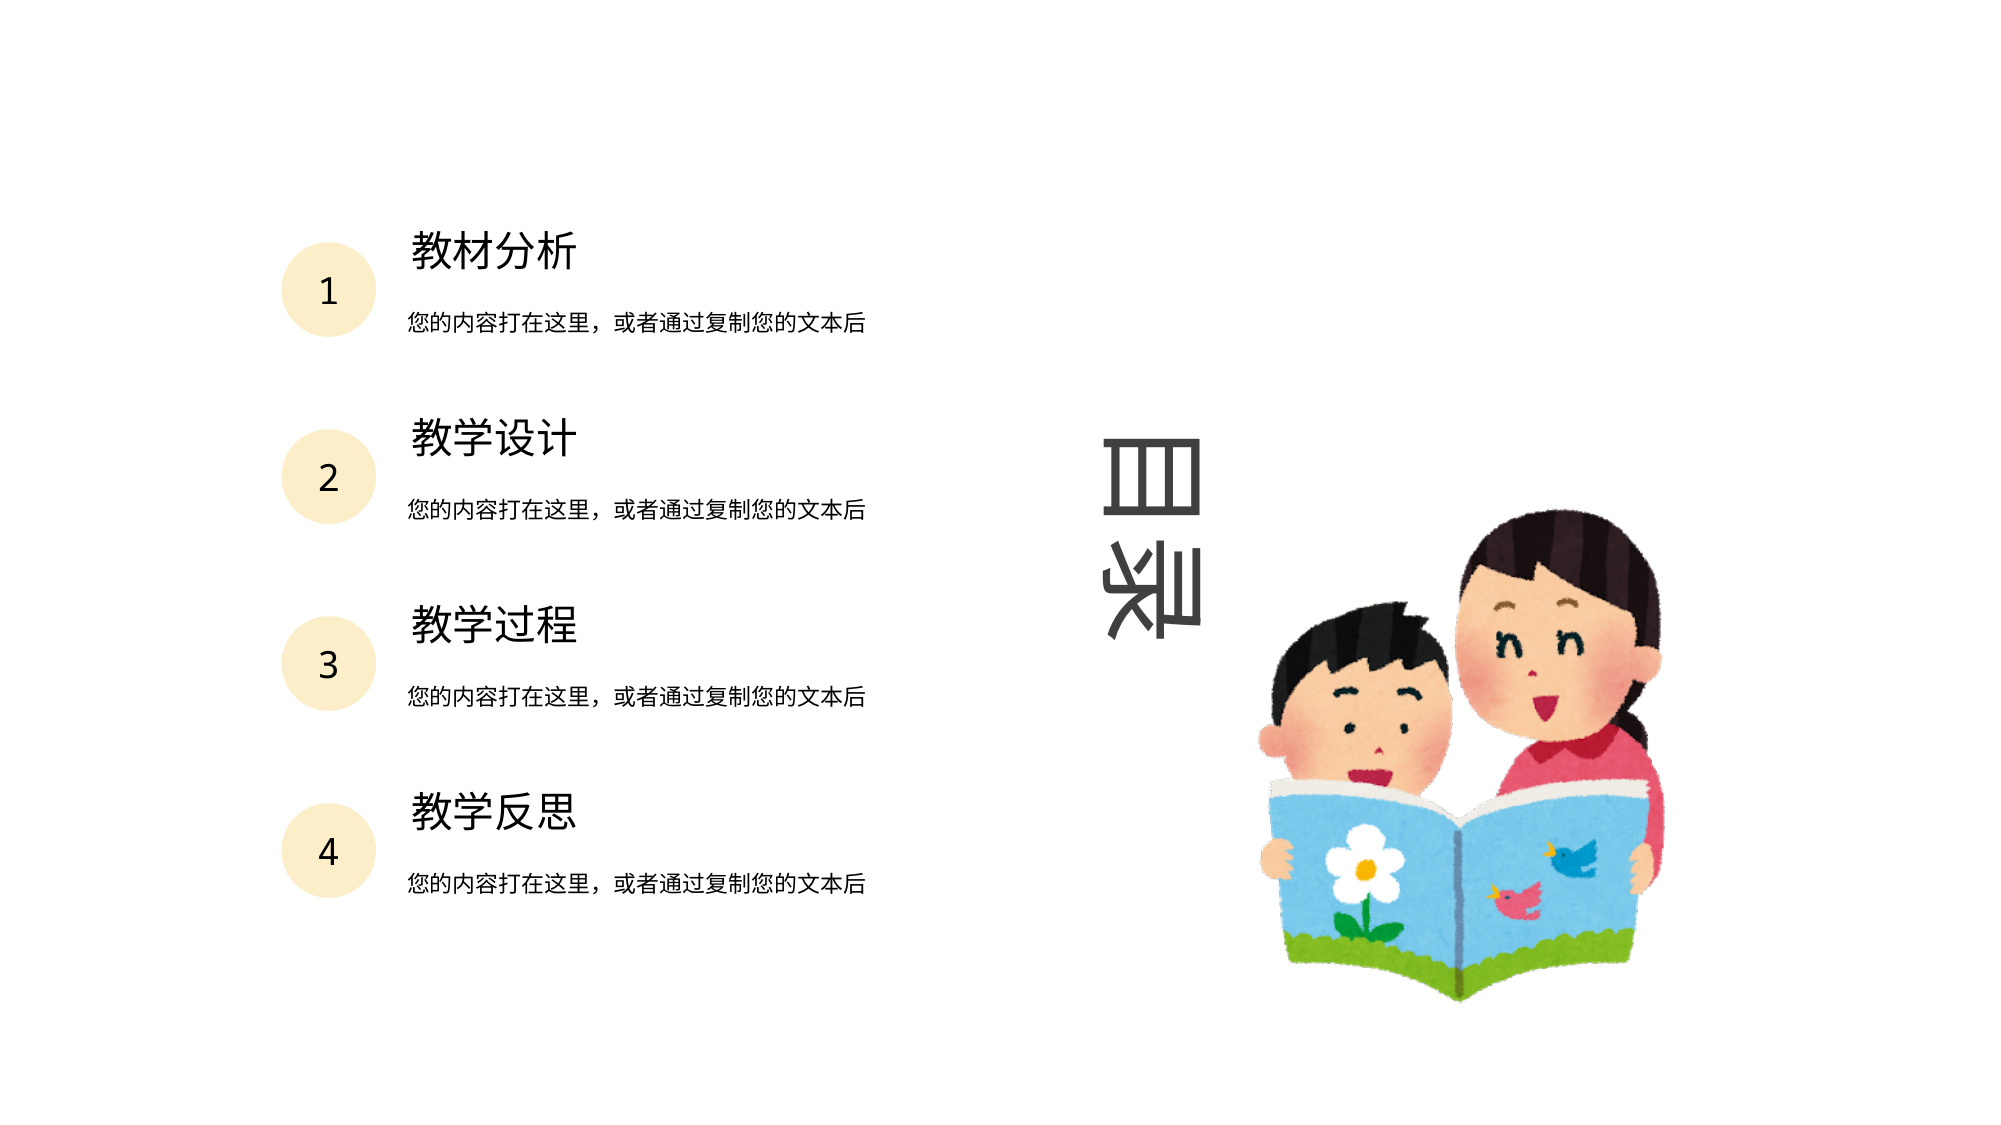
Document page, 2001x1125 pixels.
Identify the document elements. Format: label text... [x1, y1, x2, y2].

text_box 目录 [1065, 406, 1233, 719]
text_box 1 [280, 241, 378, 338]
text_box 您的内容打在这里，或者通过复制您的文本后 [392, 647, 981, 718]
text_box 2 [280, 428, 378, 525]
text_box 您的内容打在这里，或者通过复制您的文本后 [392, 274, 981, 344]
text_box 您的内容打在这里，或者通过复制您的文本后 [392, 834, 981, 905]
picture [1237, 500, 1702, 1014]
text_box 教材分析 [396, 217, 842, 274]
text_box 3 [280, 615, 378, 712]
text_box 4 [280, 802, 378, 899]
text_box 教学设计 [396, 404, 842, 460]
text_box 您的内容打在这里，或者通过复制您的文本后 [392, 460, 981, 531]
text_box 教学反思 [396, 778, 842, 834]
text_box 教学过程 [396, 591, 842, 647]
